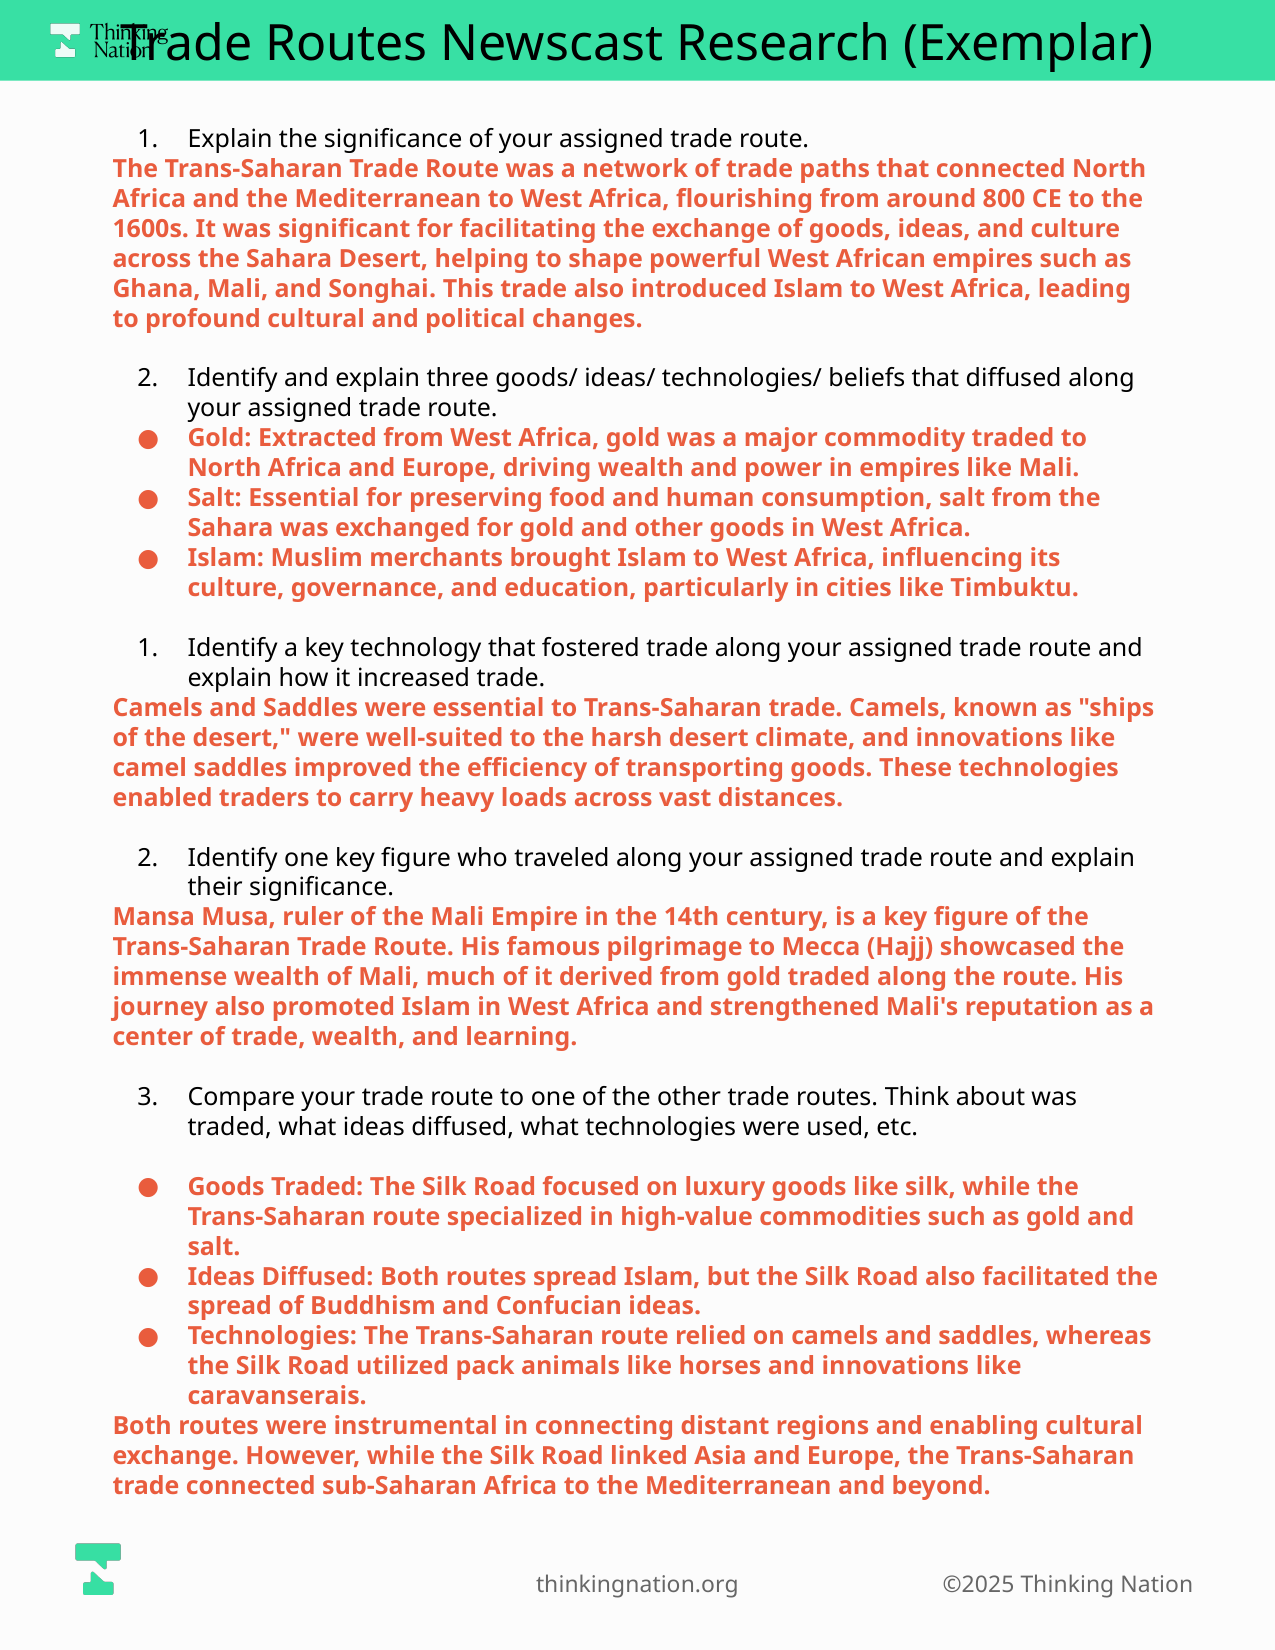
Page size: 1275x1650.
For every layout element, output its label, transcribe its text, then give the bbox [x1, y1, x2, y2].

picture [62, 1533, 134, 1605]
picture [36, 12, 172, 69]
text_box Trade Routes Newscast Research (Exemplar) [0, 0, 1275, 81]
text_box ©2025 Thinking Nation [907, 1553, 1210, 1605]
text_box Explain the significance of your assigned trade route. The Trans-Saharan Trade Route was a network of trade paths that connected North Africa and the Mediterranean to West Africa, flourishing from around 800 CE to the 1600s. It was significant for facilitating the exchange of goods, ideas, and culture across the Sahara Desert, helping to shape powerful West African empires such as Ghana, Mali, and Songhai. This trade also introduced Islam to West Africa, leading to profound cultural and political changes. Identify and explain three goods/ ideas/ technologies/ beliefs that diffused along your assigned trade route. Gold: Extracted from West Africa, gold was a major commodity traded to North Africa and Europe, driving wealth and power in empires like Mali. Salt: Essential for preserving food and human consumption, salt from the Sahara was exchanged for gold and other goods in West Africa. Islam: Muslim merchants brought Islam to West Africa, influencing its culture, governance, and education, particularly in cities like Timbuktu. Identify a key technology that fostered trade along your assigned trade route and explain how it increased trade. Camels and Saddles were essential to Trans-Saharan trade. Camels, known as "ships of the desert," were well-suited to the harsh desert climate, and innovations like camel saddles improved the efficiency of transporting goods. These technologies enabled traders to carry heavy loads across vast distances. Identify one key figure who traveled along your assigned trade route and explain their significance. Mansa Musa, ruler of the Mali Empire in the 14th century, is a key figure of the Trans-Saharan Trade Route. His famous pilgrimage to Mecca (Hajj) showcased the immense wealth of Mali, much of it derived from gold traded along the route. His journey also promoted Islam in West Africa and strengthened Mali's reputation as a center of trade, wealth, and learning. Compare your trade route to one of the other trade routes. Think about was traded, what ideas diffused, what technologies were used, etc. Goods Traded: The Silk Road focused on luxury goods like silk, while the Trans-Saharan route specialized in high-value commodities such as gold and salt. Ideas Diffused: Both routes spread Islam, but the Silk Road also facilitated the spread of Buddhism and Confucian ideas. Technologies: The Trans-Saharan route relied on camels and saddles, whereas the Silk Road utilized pack animals like horses and innovations like caravanserais. Both routes were instrumental in connecting distant regions and enabling cultural exchange. However, while the Silk Road linked Asia and Europe, the Trans-Saharan trade connected sub-Saharan Africa to the Mediterranean and beyond. [97, 107, 1178, 1515]
text_box thinkingnation.org [486, 1553, 789, 1605]
